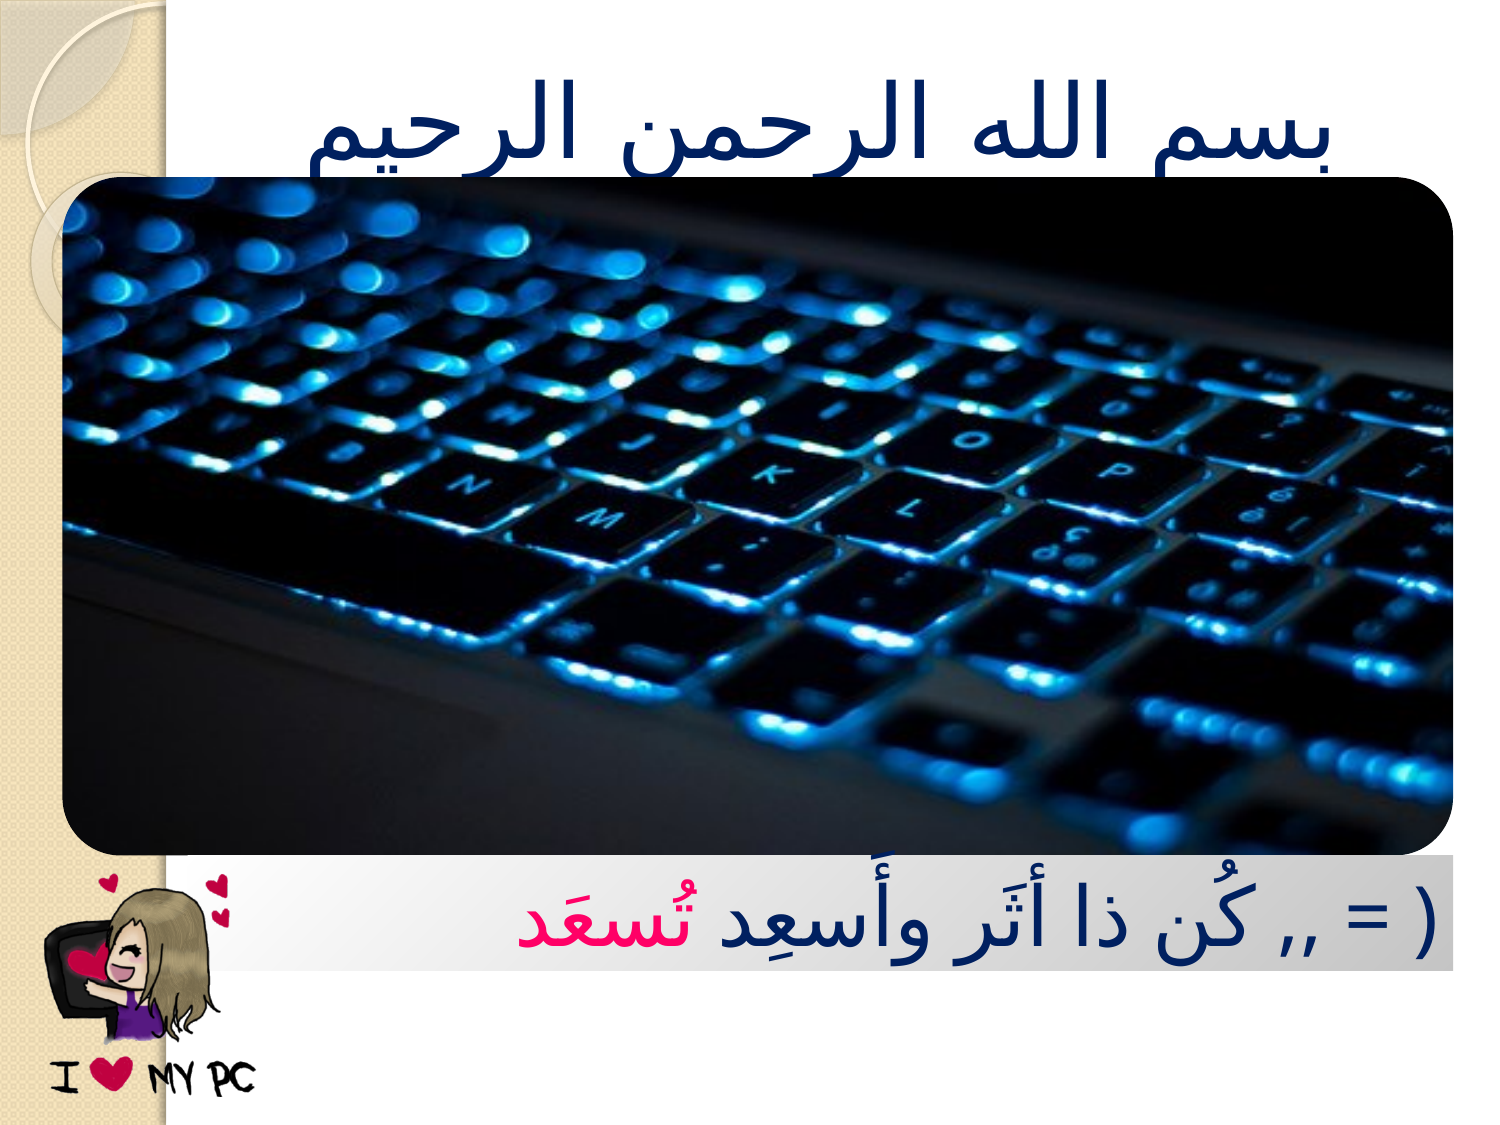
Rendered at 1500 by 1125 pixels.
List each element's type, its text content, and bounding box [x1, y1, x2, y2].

text_box كُن ذا أثَر وأَسعِد تُسعَد ,, = ) [279, 866, 1454, 971]
picture [0, 176, 1454, 1098]
title بسم الله الرحمن الرحيم [150, 46, 1500, 188]
